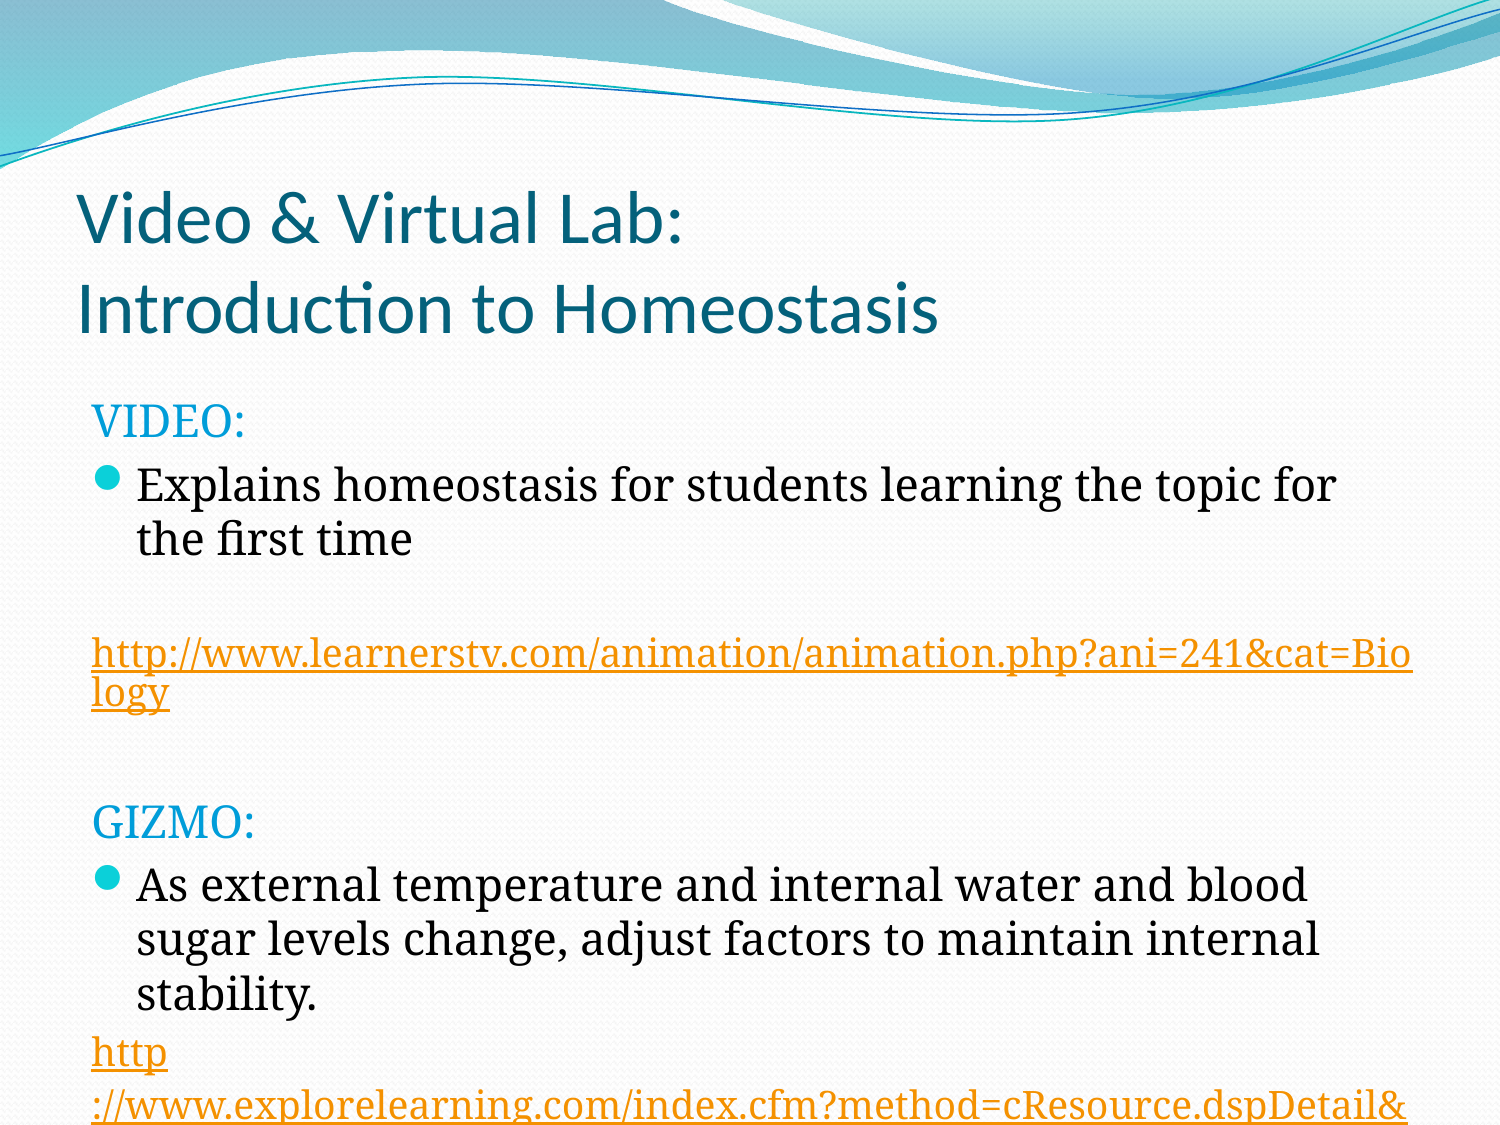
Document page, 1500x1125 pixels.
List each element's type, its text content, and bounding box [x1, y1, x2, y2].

list VIDEO: Explains homeostasis for students learning the topic for the first time http://www.learnerstv.com/animation/animation.php?ani=241&cat=Biology GIZMO: As external temperature and internal water and blood sugar levels change, adjust factors to maintain internal stability. http://www.explorelearning.com/index.cfm?method=cResource.dspDetail&ResourceID=519 [76, 385, 1427, 1106]
title Video & Virtual Lab: Introduction to Homeostasis [76, 160, 1427, 349]
